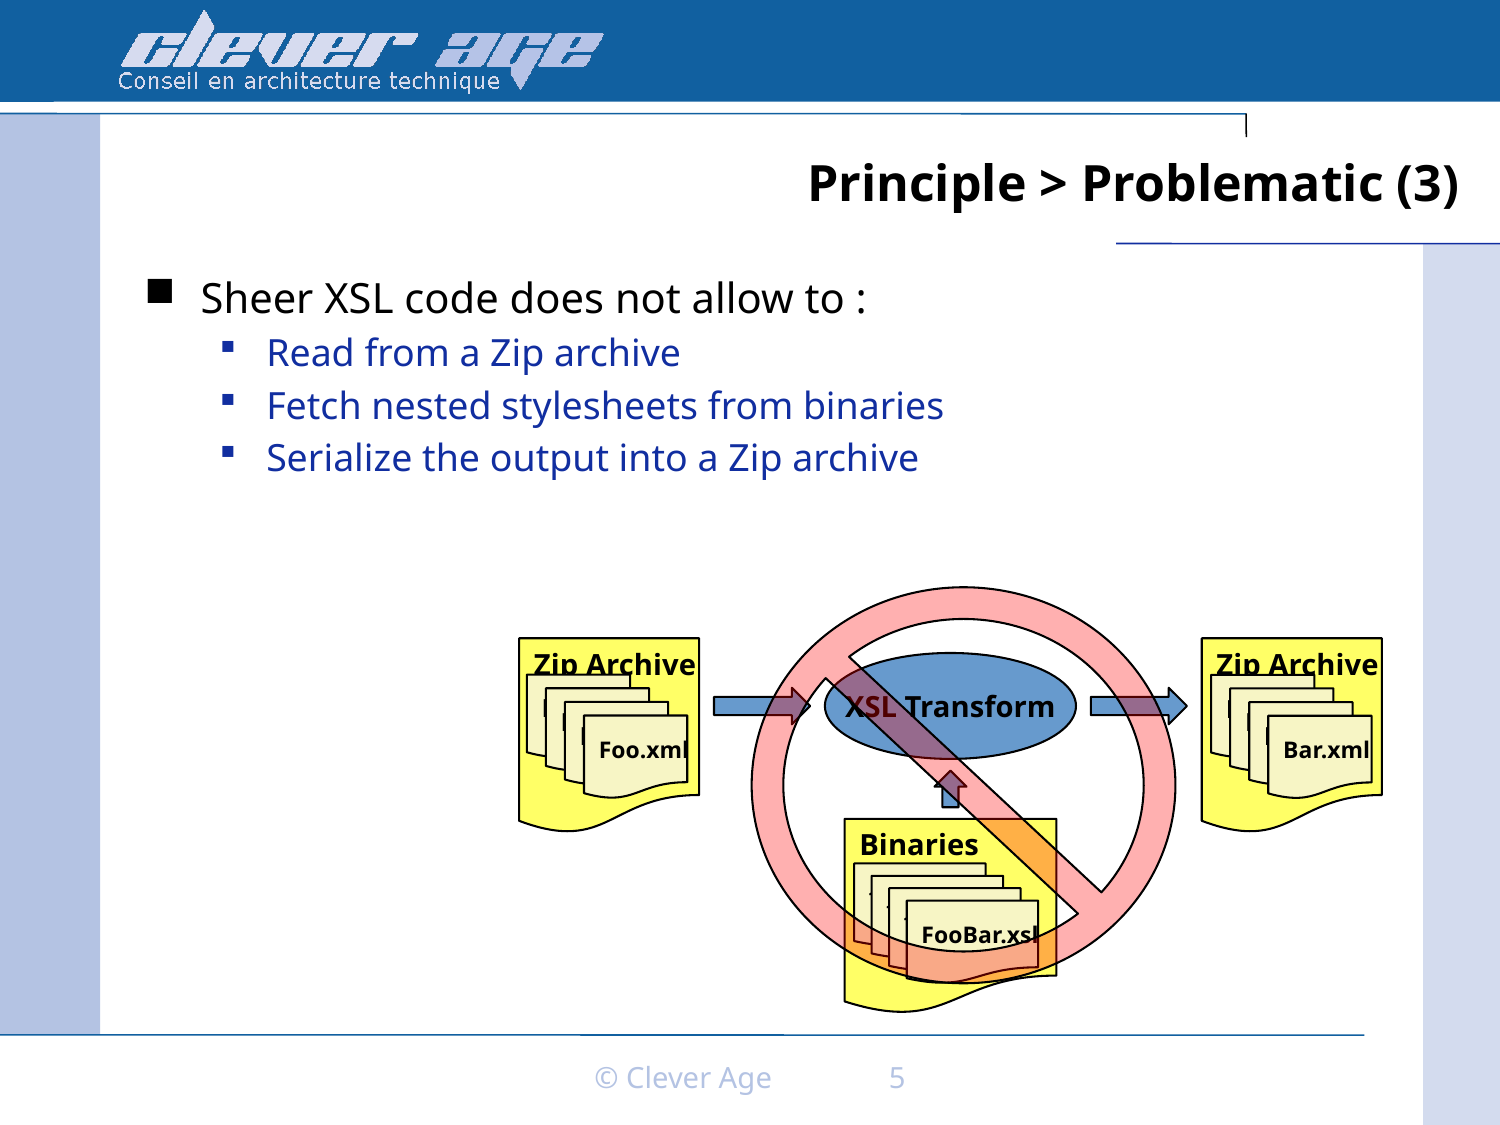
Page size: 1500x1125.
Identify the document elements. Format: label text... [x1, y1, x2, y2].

picture [96, 0, 620, 110]
list Sheer XSL code does not allow to : Read from a Zip archive Fetch nested stylesheets from binaries Serialize the output into a Zip archive [144, 271, 1423, 535]
text_box [824, 587, 1103, 636]
title Principle > Problematic (3) [424, 124, 1463, 238]
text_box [518, 638, 1383, 1015]
